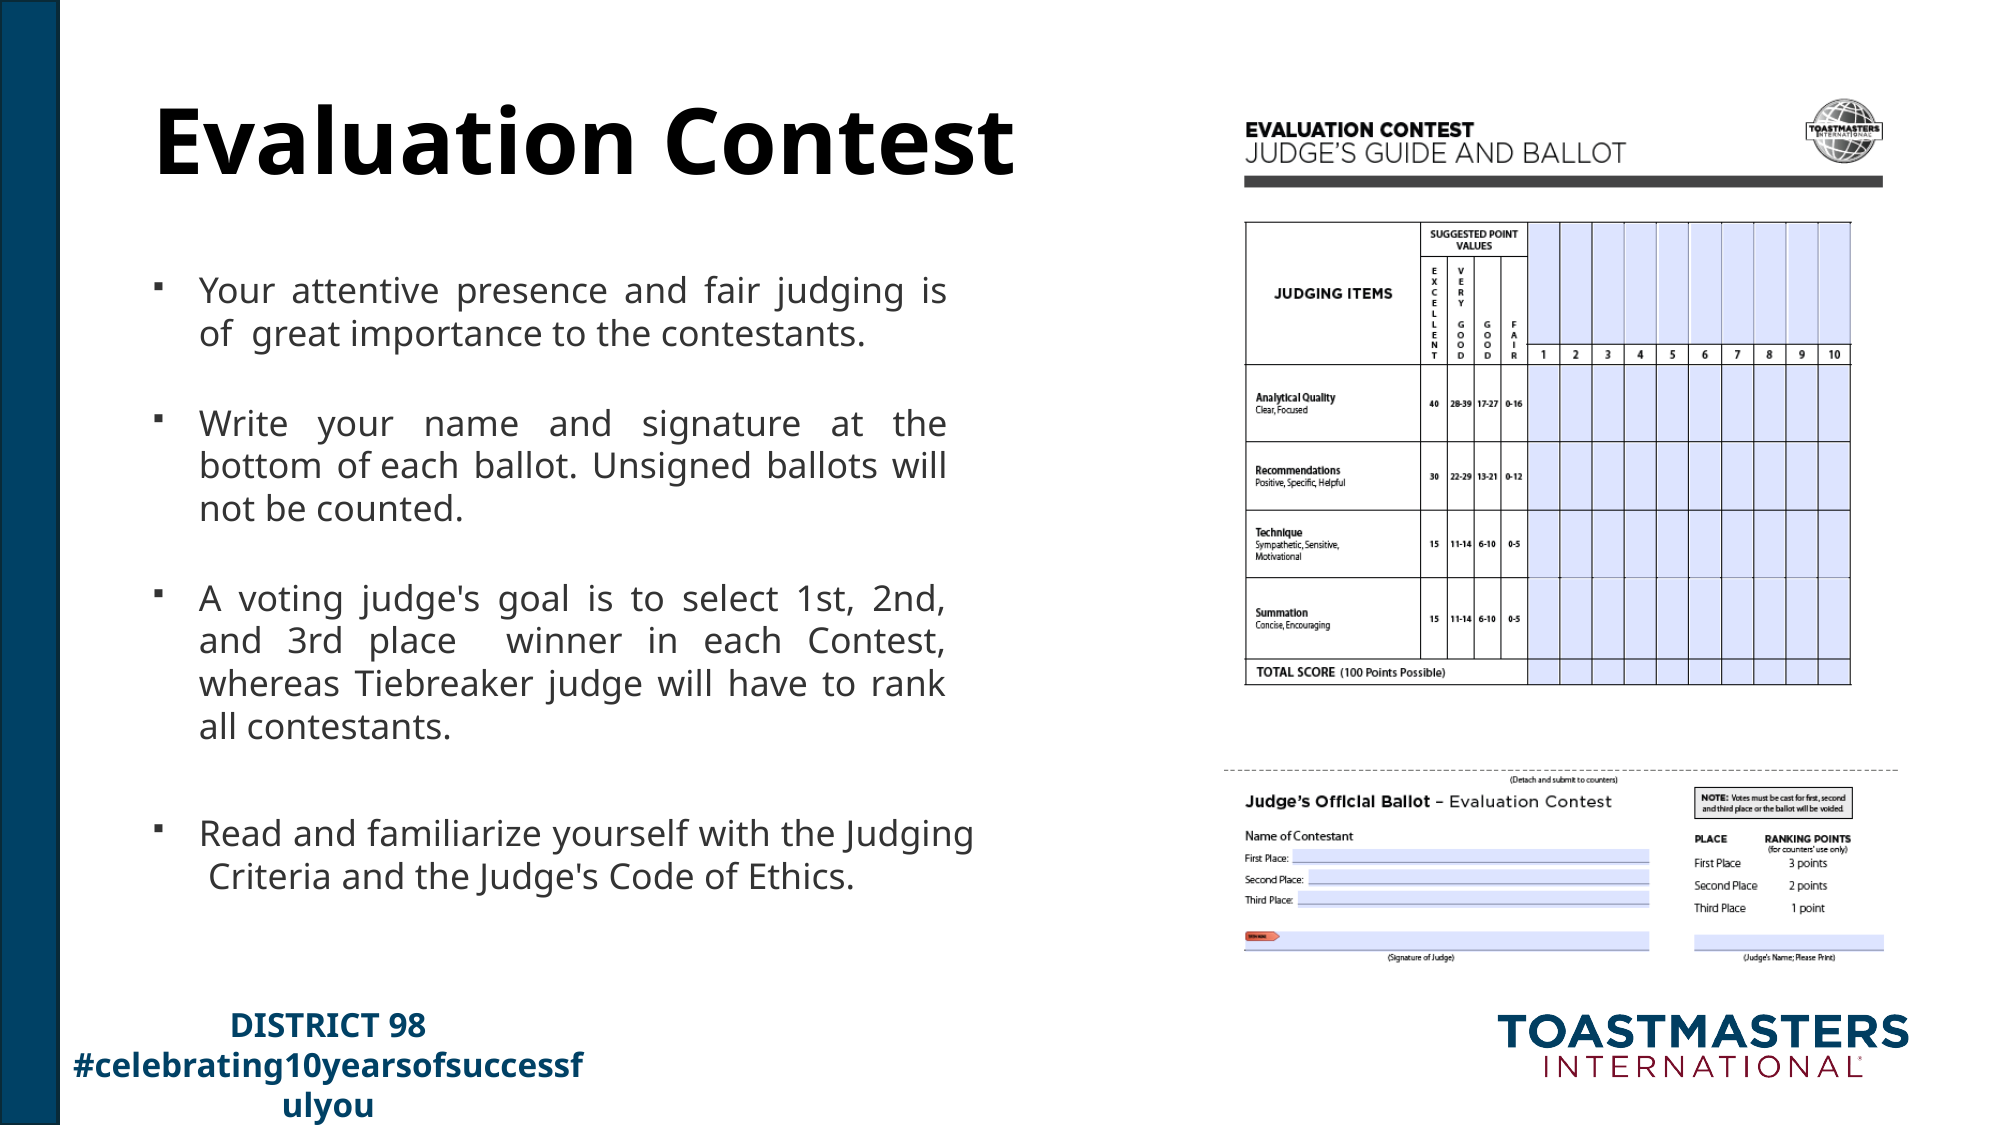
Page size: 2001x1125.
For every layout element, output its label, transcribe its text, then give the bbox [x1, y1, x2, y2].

list Your attentive presence and fair judging is of great importance to the contestants. Write your name and signature at the bottom of each ballot. Unsigned ballots will not be counted. A voting judge's goal is to select 1st, 2nd, and 3rd place winner in each Contest, whereas Tiebreaker judge will have to rank all contestants. Read and familiarize yourself with the Judging Criteria and the Judge's Code of Ethics. [137, 260, 1033, 950]
picture [1224, 74, 2000, 1125]
text_box DISTRICT 98 #celebrating10yearsofsuccessfulyou [58, 996, 599, 1125]
title Evaluation Contest [137, 59, 1944, 229]
text_box [0, 0, 60, 1125]
